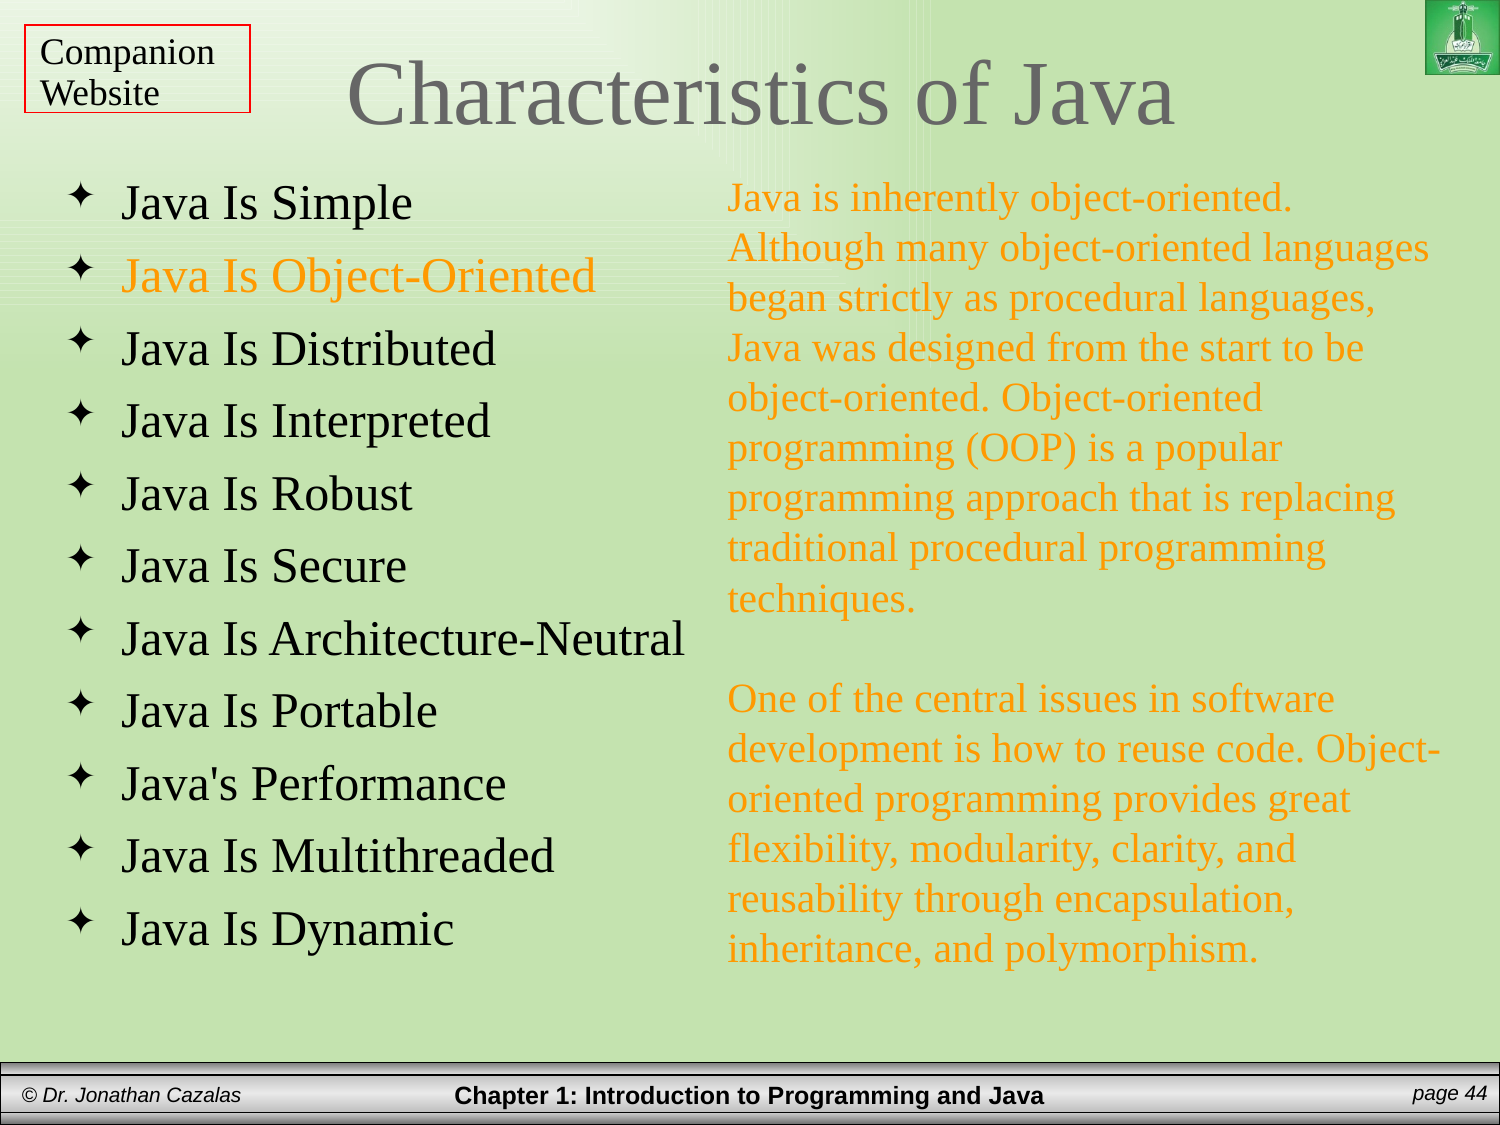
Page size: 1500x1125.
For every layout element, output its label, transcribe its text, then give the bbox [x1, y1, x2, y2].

text_box Companion Website [24, 24, 250, 113]
text_box Java is inherently object-oriented. Although many object-oriented languages began strictly as procedural languages, Java was designed from the start to be object-oriented. Object-oriented programming (OOP) is a popular programming approach that is replacing traditional procedural programming techniques. One of the central issues in software development is how to reuse code. Object-oriented programming provides great flexibility, modularity, clarity, and reusability through encapsulation, inheritance, and polymorphism. [712, 162, 1463, 979]
text_box Characteristics of Java [112, 37, 1413, 138]
picture [1425, 0, 1500, 75]
text_box Java Is Simple Java Is Object-Oriented Java Is Distributed Java Is Interpreted Java Is Robust Java Is Secure Java Is Architecture-Neutral Java Is Portable Java's Performance Java Is Multithreaded Java Is Dynamic [49, 162, 713, 1025]
